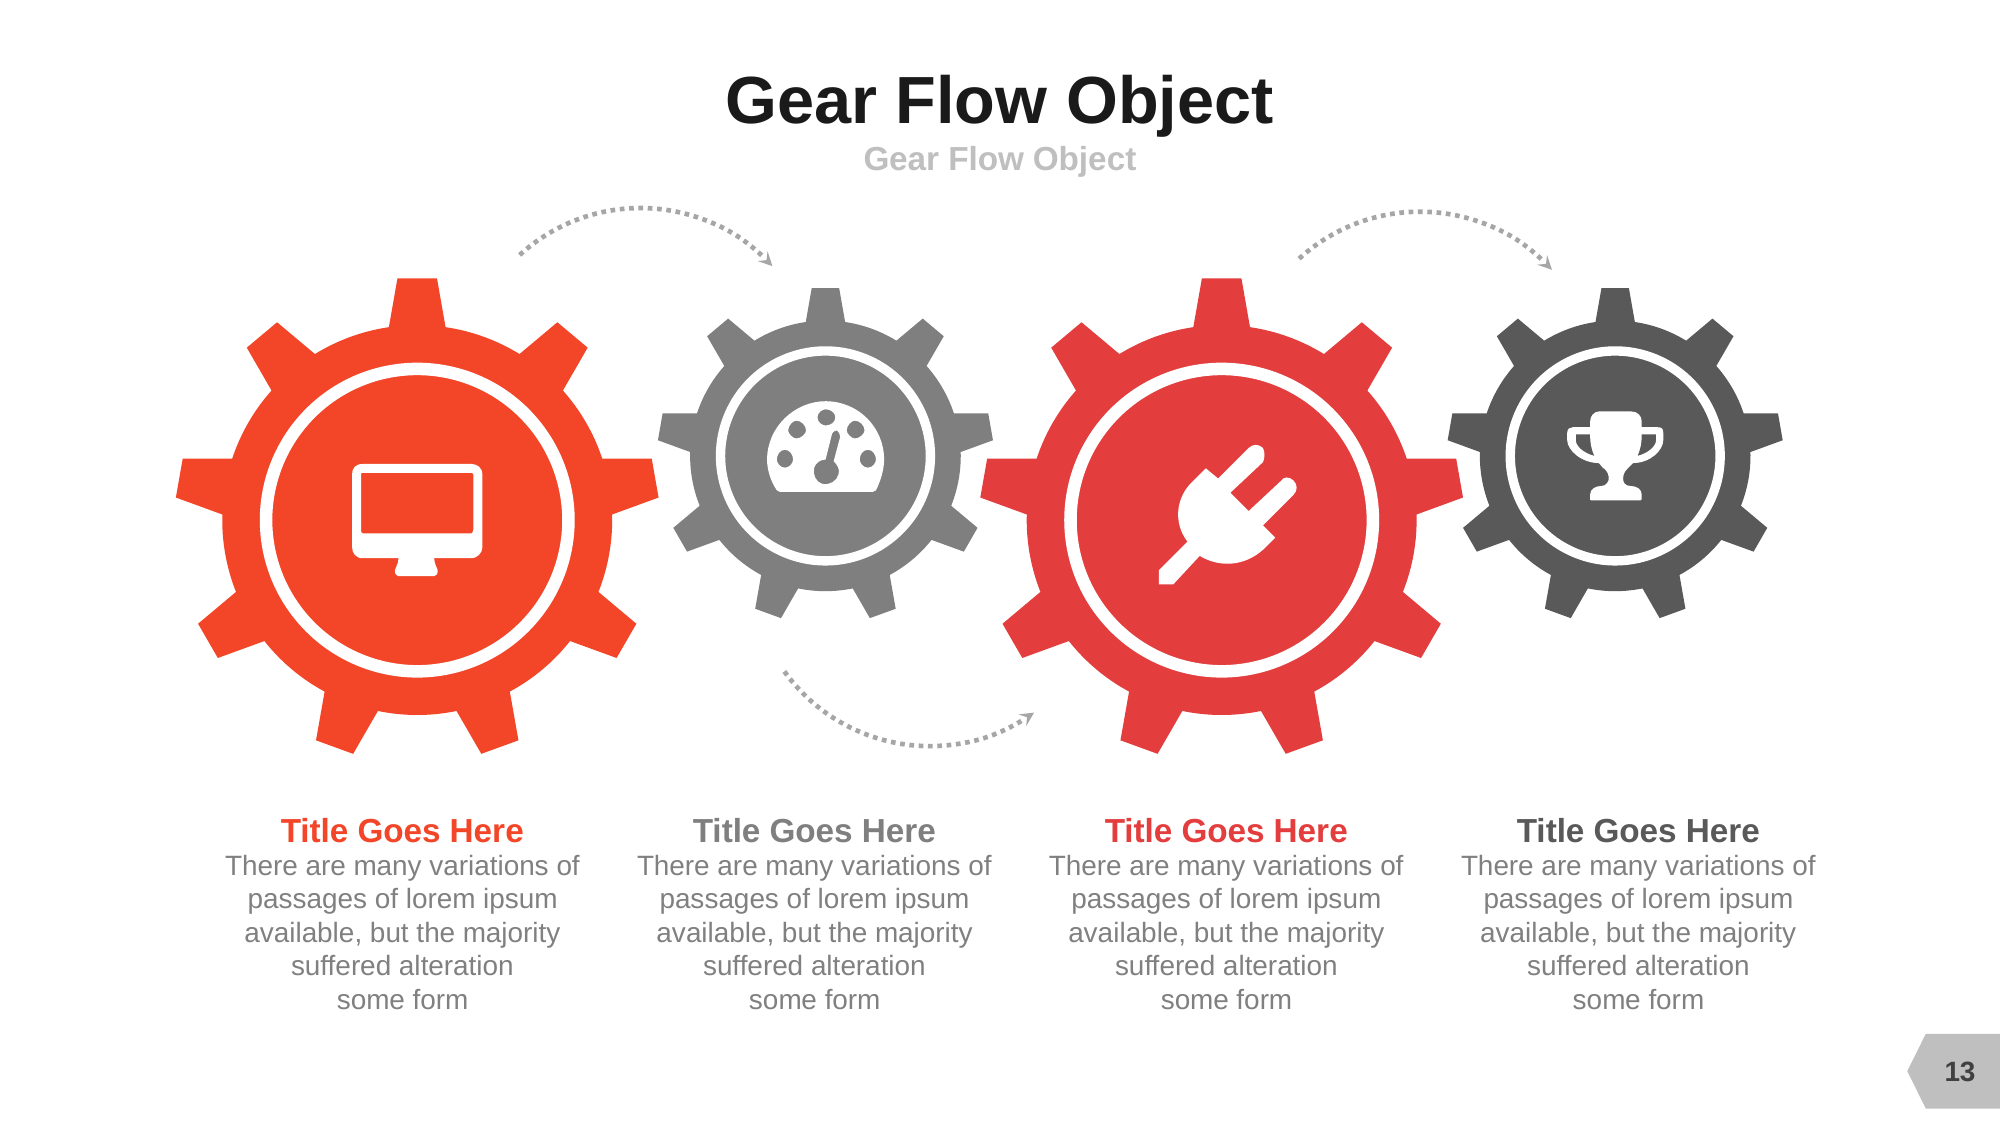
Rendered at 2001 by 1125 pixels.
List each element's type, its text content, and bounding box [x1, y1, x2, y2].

text_box [1298, 210, 1552, 285]
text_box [173, 276, 662, 764]
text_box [633, 808, 996, 1017]
text_box [783, 634, 972, 747]
text_box [519, 207, 773, 285]
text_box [1045, 808, 1408, 1017]
list Gear Flow Object [549, 135, 1450, 180]
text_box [977, 276, 1466, 764]
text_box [1445, 286, 1785, 626]
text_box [221, 808, 584, 1017]
title Gear Flow Object [383, 58, 1617, 136]
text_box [656, 286, 972, 626]
slide_number 13 [1909, 1040, 2000, 1101]
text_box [1457, 808, 1820, 1017]
